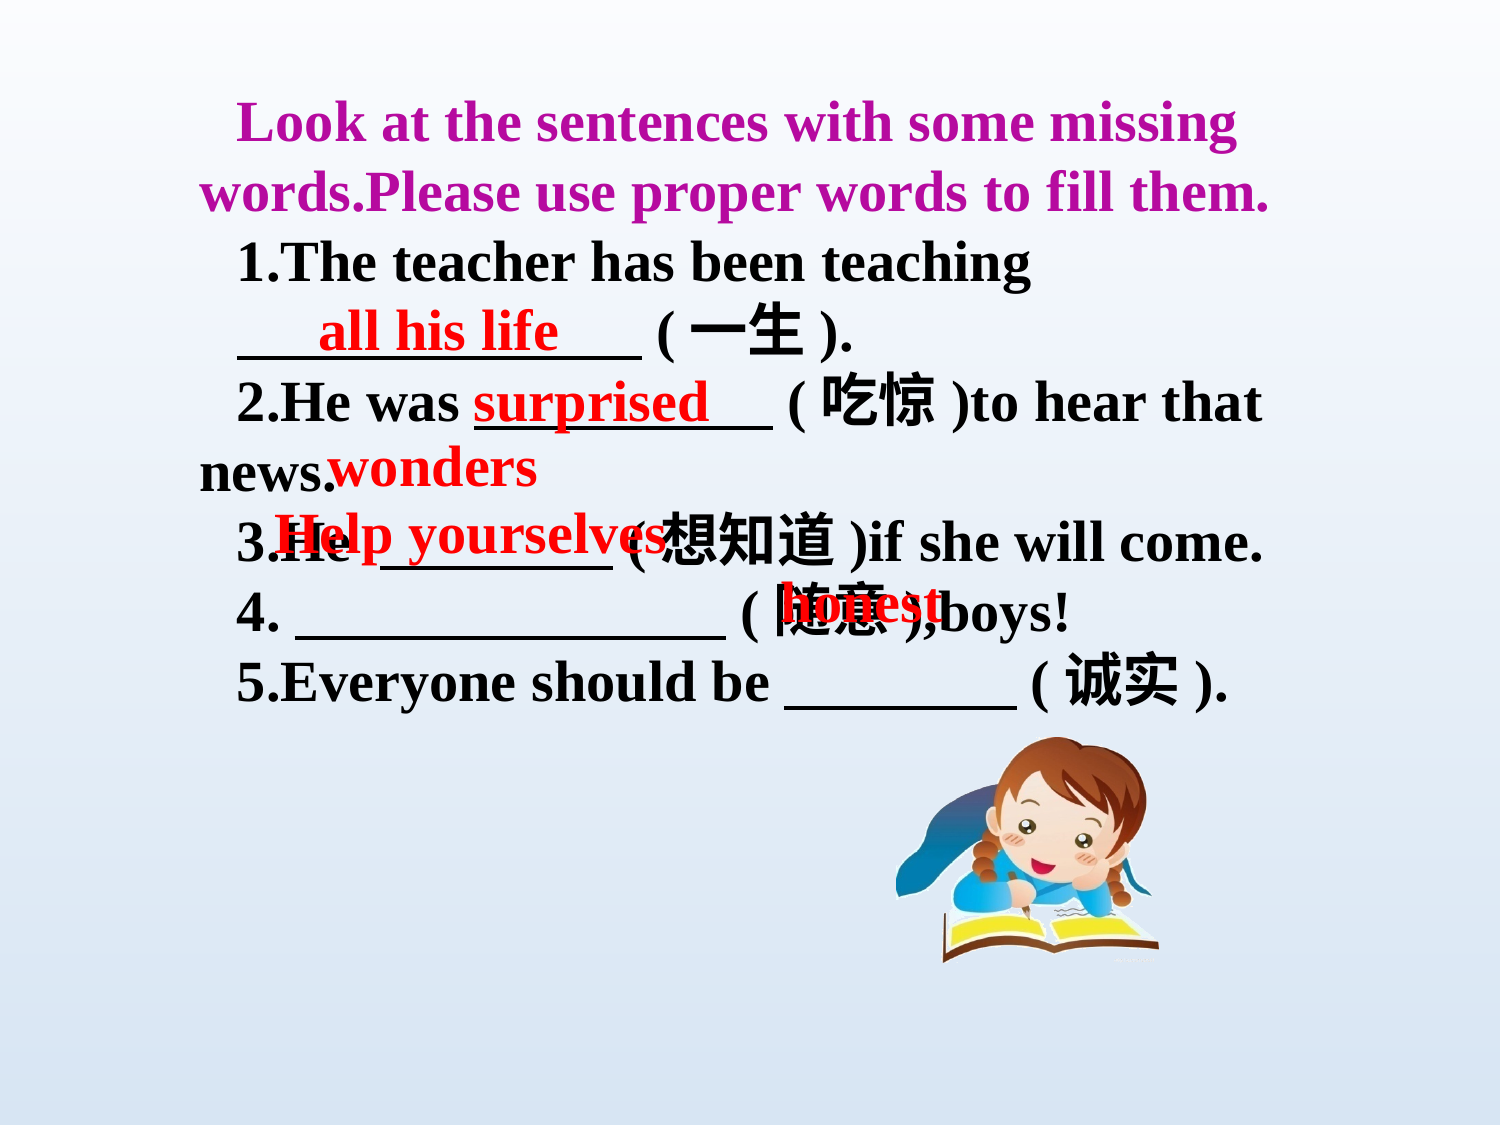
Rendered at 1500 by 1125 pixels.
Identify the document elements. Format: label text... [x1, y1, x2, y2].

text_box all his life [303, 284, 574, 370]
picture [896, 736, 1159, 963]
text_box Look at the sentences with some missing words.Please use proper words to fill them. 1.The teacher has been teaching (一生). 2.He was (吃惊)to hear that news. 3.He (想知道)if she will come. 4. (随意),boys! 5.Everyone should be (诚实). [184, 76, 1400, 791]
text_box Help yourselves [259, 487, 683, 573]
text_box surprised [459, 355, 726, 441]
text_box wonders [313, 420, 554, 487]
text_box honest [766, 556, 958, 642]
